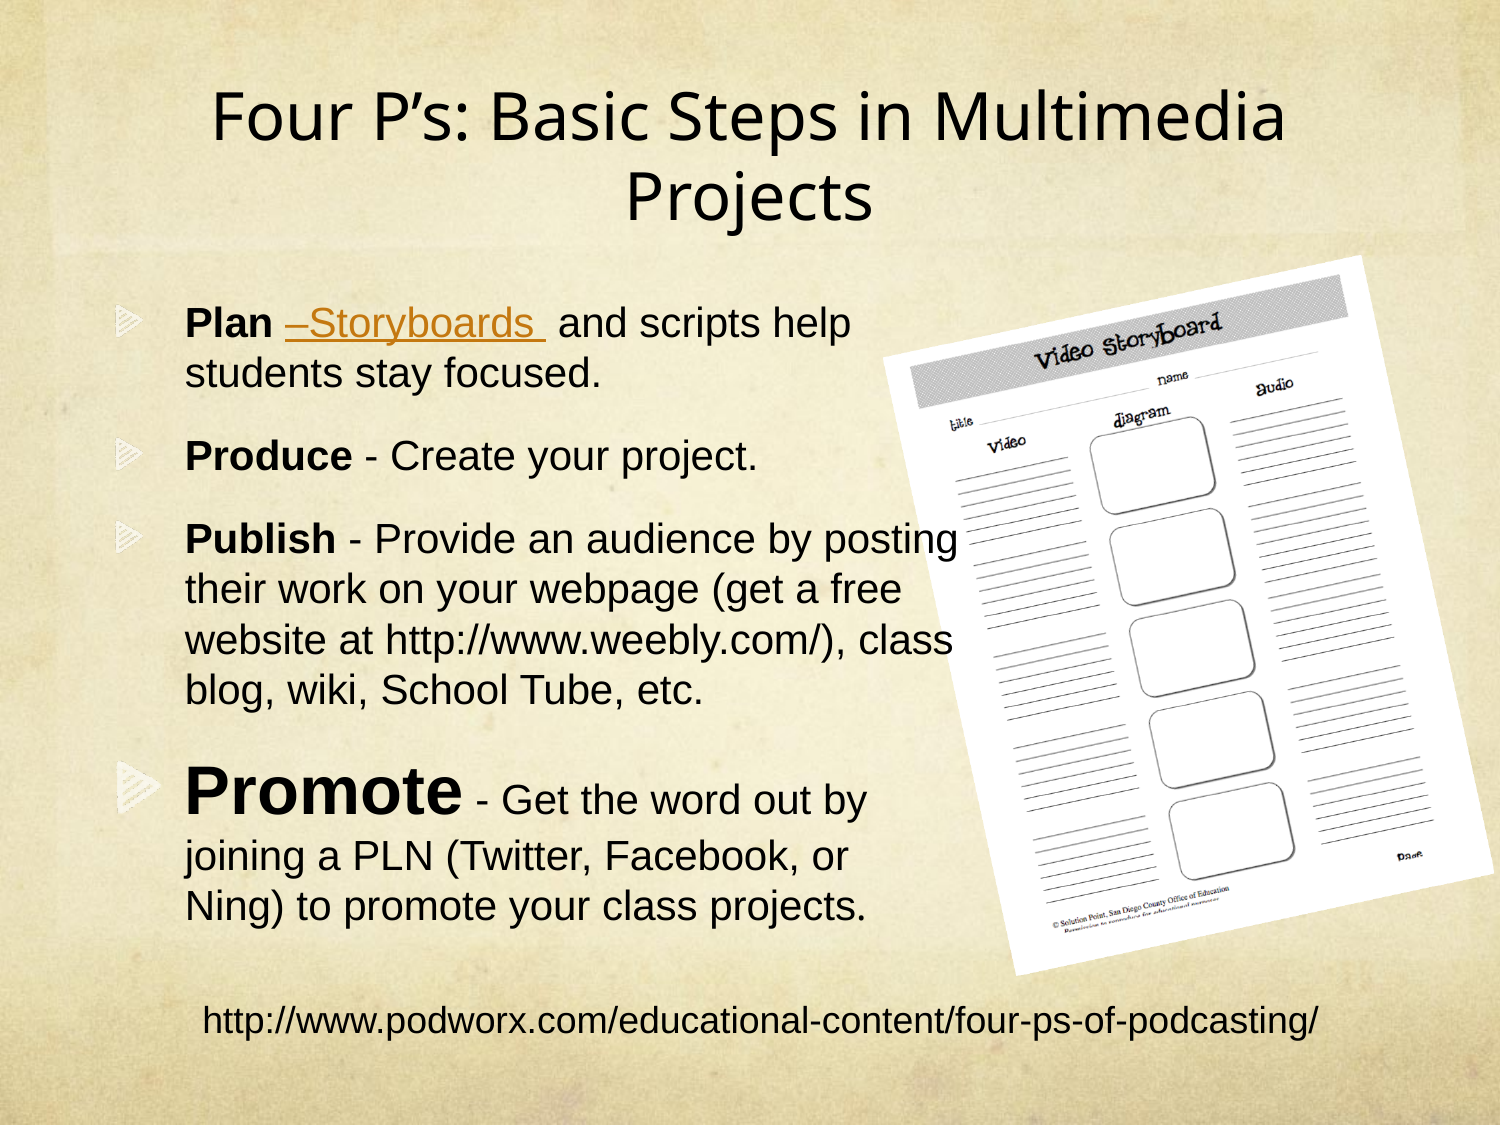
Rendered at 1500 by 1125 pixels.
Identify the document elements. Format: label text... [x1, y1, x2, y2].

picture [0, 0, 1500, 1125]
list Plan –Storyboards and scripts help students stay focused. Produce - Create your project. Publish - Provide an audience by posting their work on your webpage (get a free website at http://www.weebly.com/), class blog, wiki, School Tube, etc. Promote - Get the word out by joining a PLN (Twitter, Facebook, or Ning) to promote your class projects. [99, 287, 976, 954]
title Four P’s: Basic Steps in Multimedia Projects [149, 82, 1350, 226]
text_box http://www.podworx.com/educational-content/four-ps-of-podcasting/ [187, 988, 1413, 1049]
